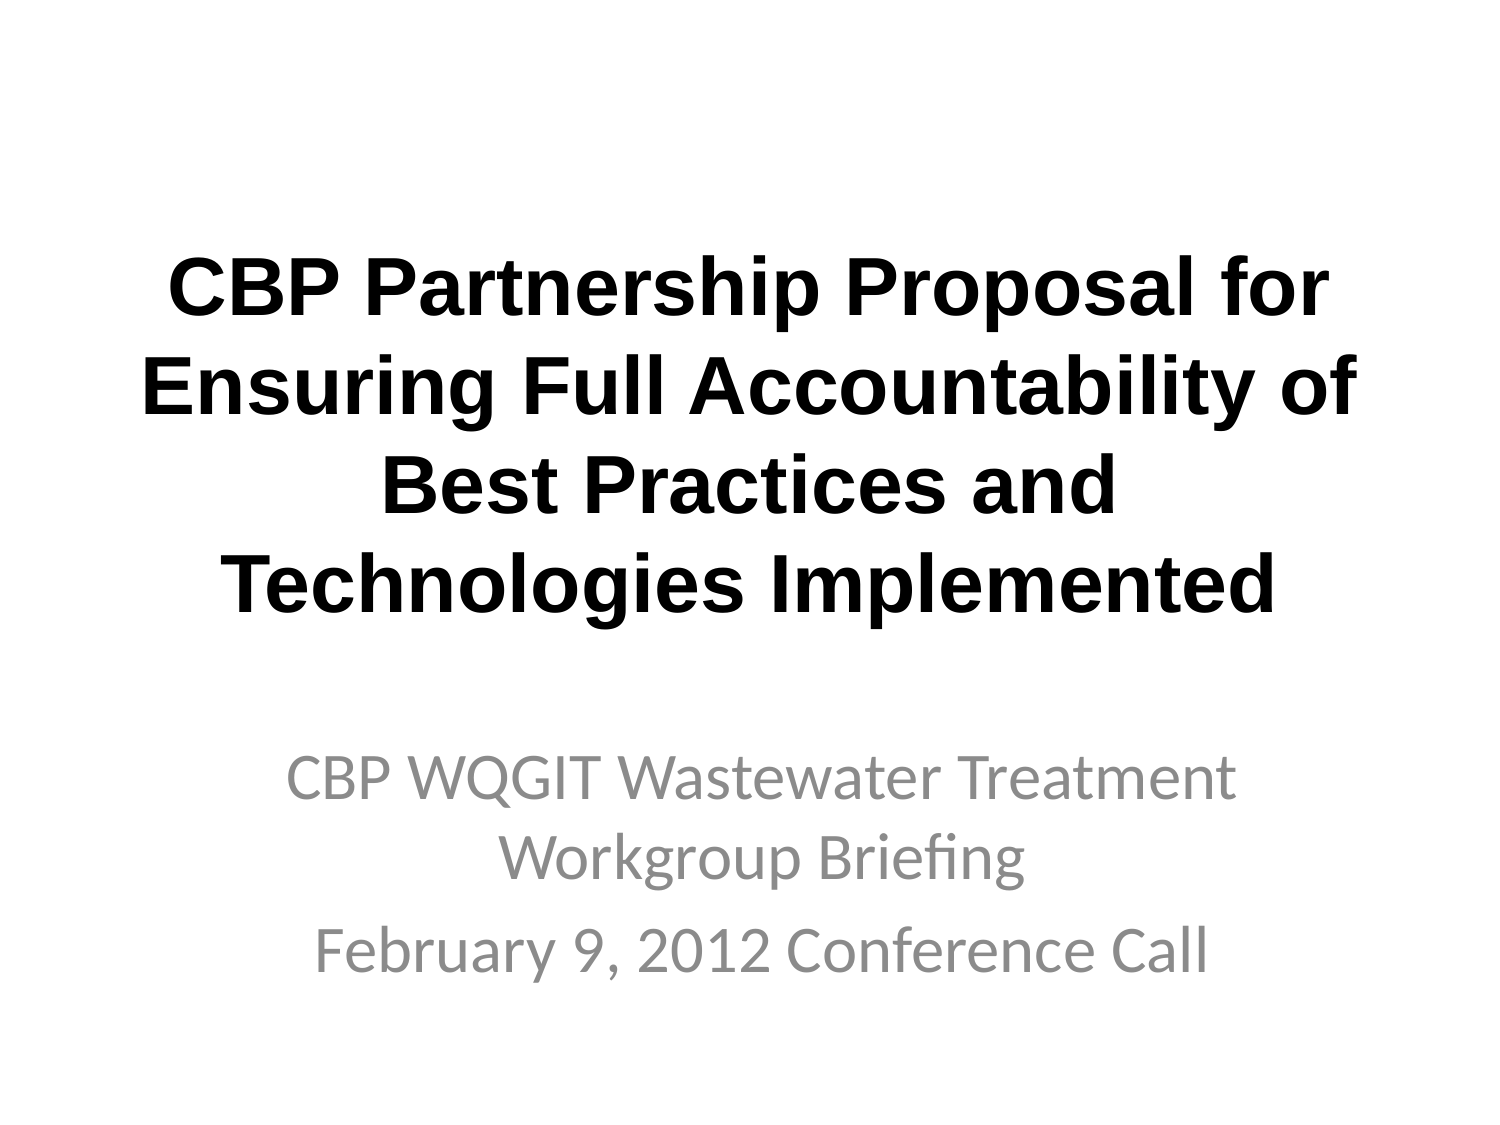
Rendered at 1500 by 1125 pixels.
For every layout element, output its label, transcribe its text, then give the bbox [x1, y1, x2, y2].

subtitle CBP WQGIT Wastewater Treatment Workgroup Briefing February 9, 2012 Conference Call [237, 725, 1288, 1013]
title CBP Partnership Proposal for Ensuring Full Accountability of Best Practices and Technologies Implemented [112, 224, 1388, 638]
